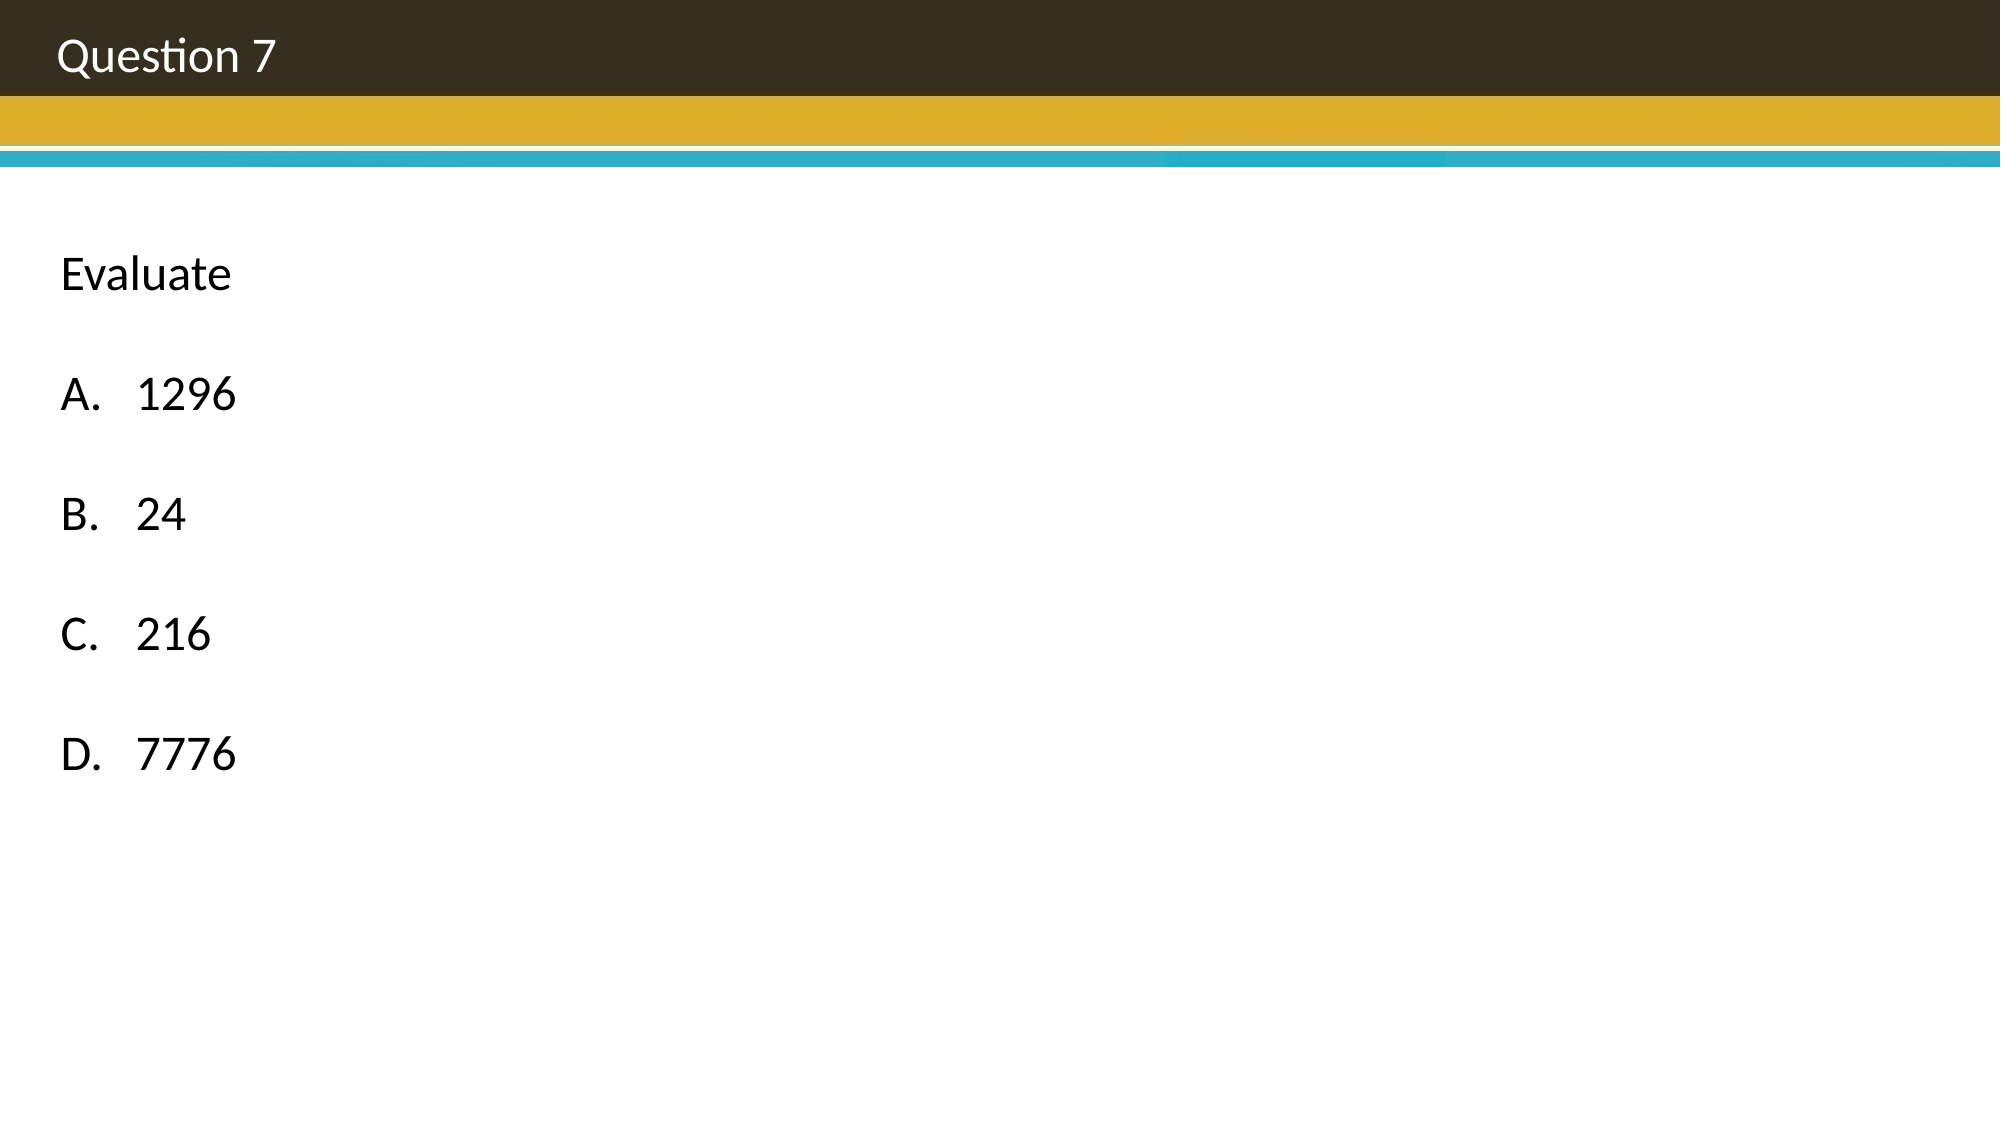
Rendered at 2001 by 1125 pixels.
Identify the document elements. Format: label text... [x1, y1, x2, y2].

text_box Question 7 [41, 14, 293, 90]
picture [0, 0, 2000, 167]
